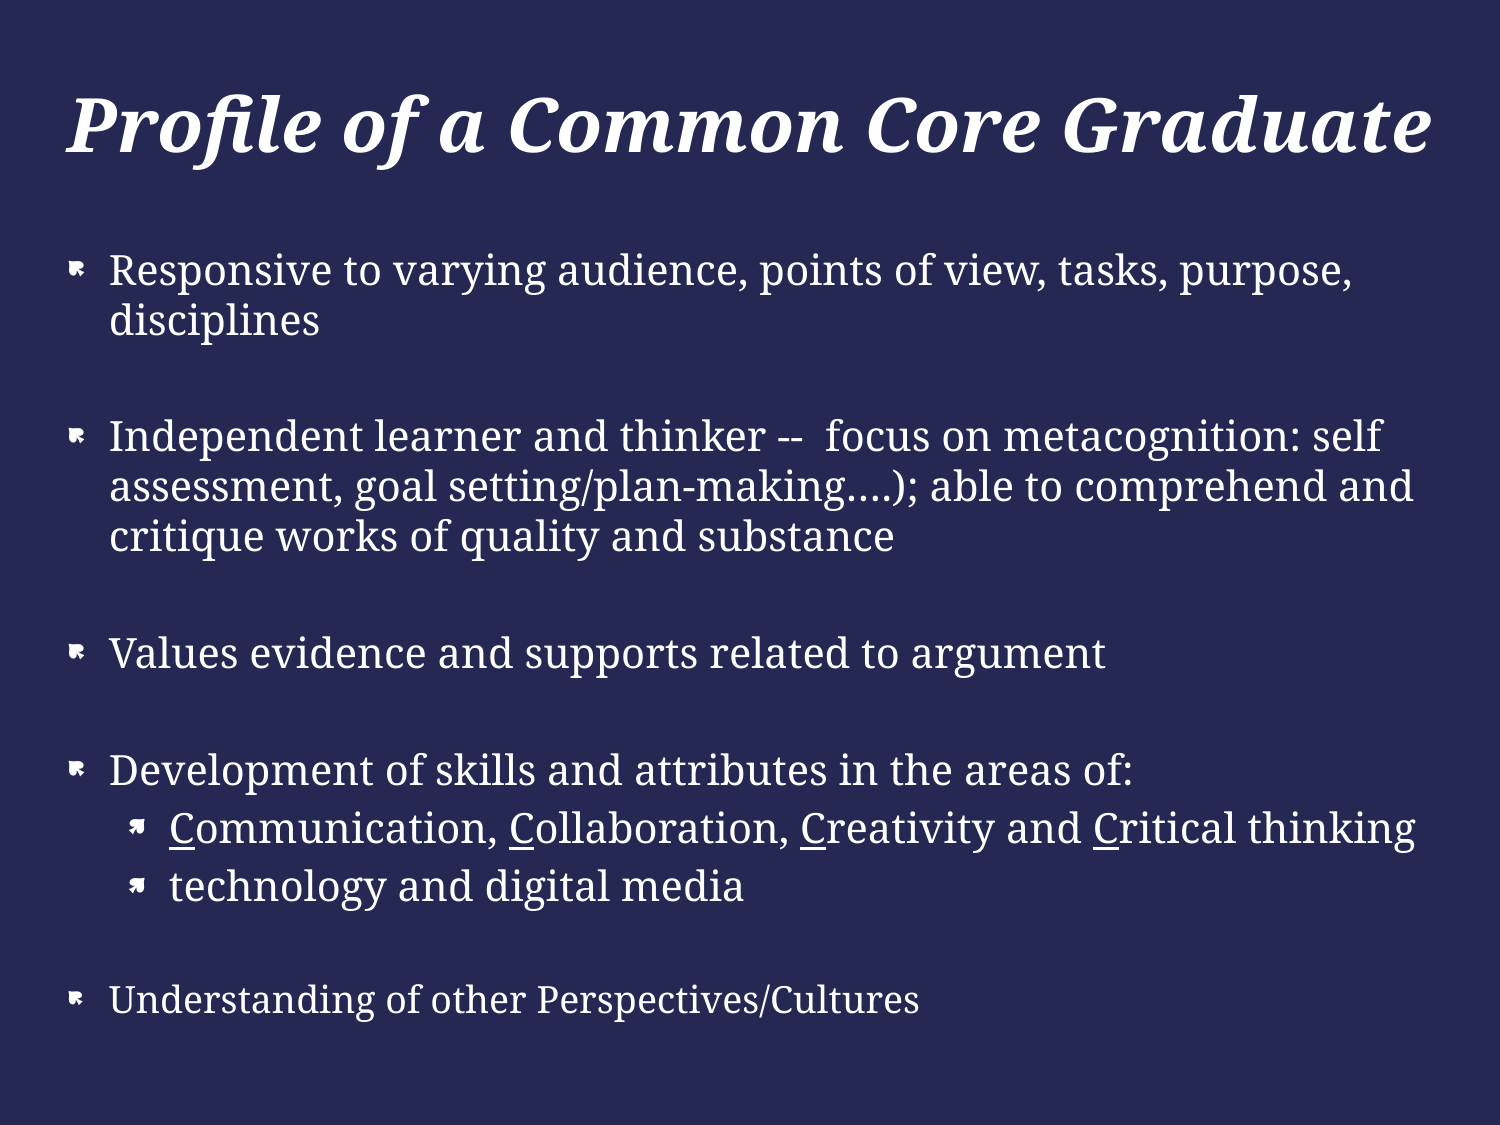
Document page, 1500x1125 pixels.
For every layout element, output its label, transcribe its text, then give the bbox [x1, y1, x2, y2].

title Profile of a Common Core Graduate [0, 0, 1500, 175]
subtitle Responsive to varying audience, points of view, tasks, purpose, disciplines Independent learner and thinker -- focus on metacognition: self assessment, goal setting/plan-making….); able to comprehend and critique works of quality and substance Values evidence and supports related to argument Development of skills and attributes in the areas of: Communication, Collaboration, Creativity and Critical thinking technology and digital media Understanding of other Perspectives/Cultures [49, 164, 1437, 1100]
